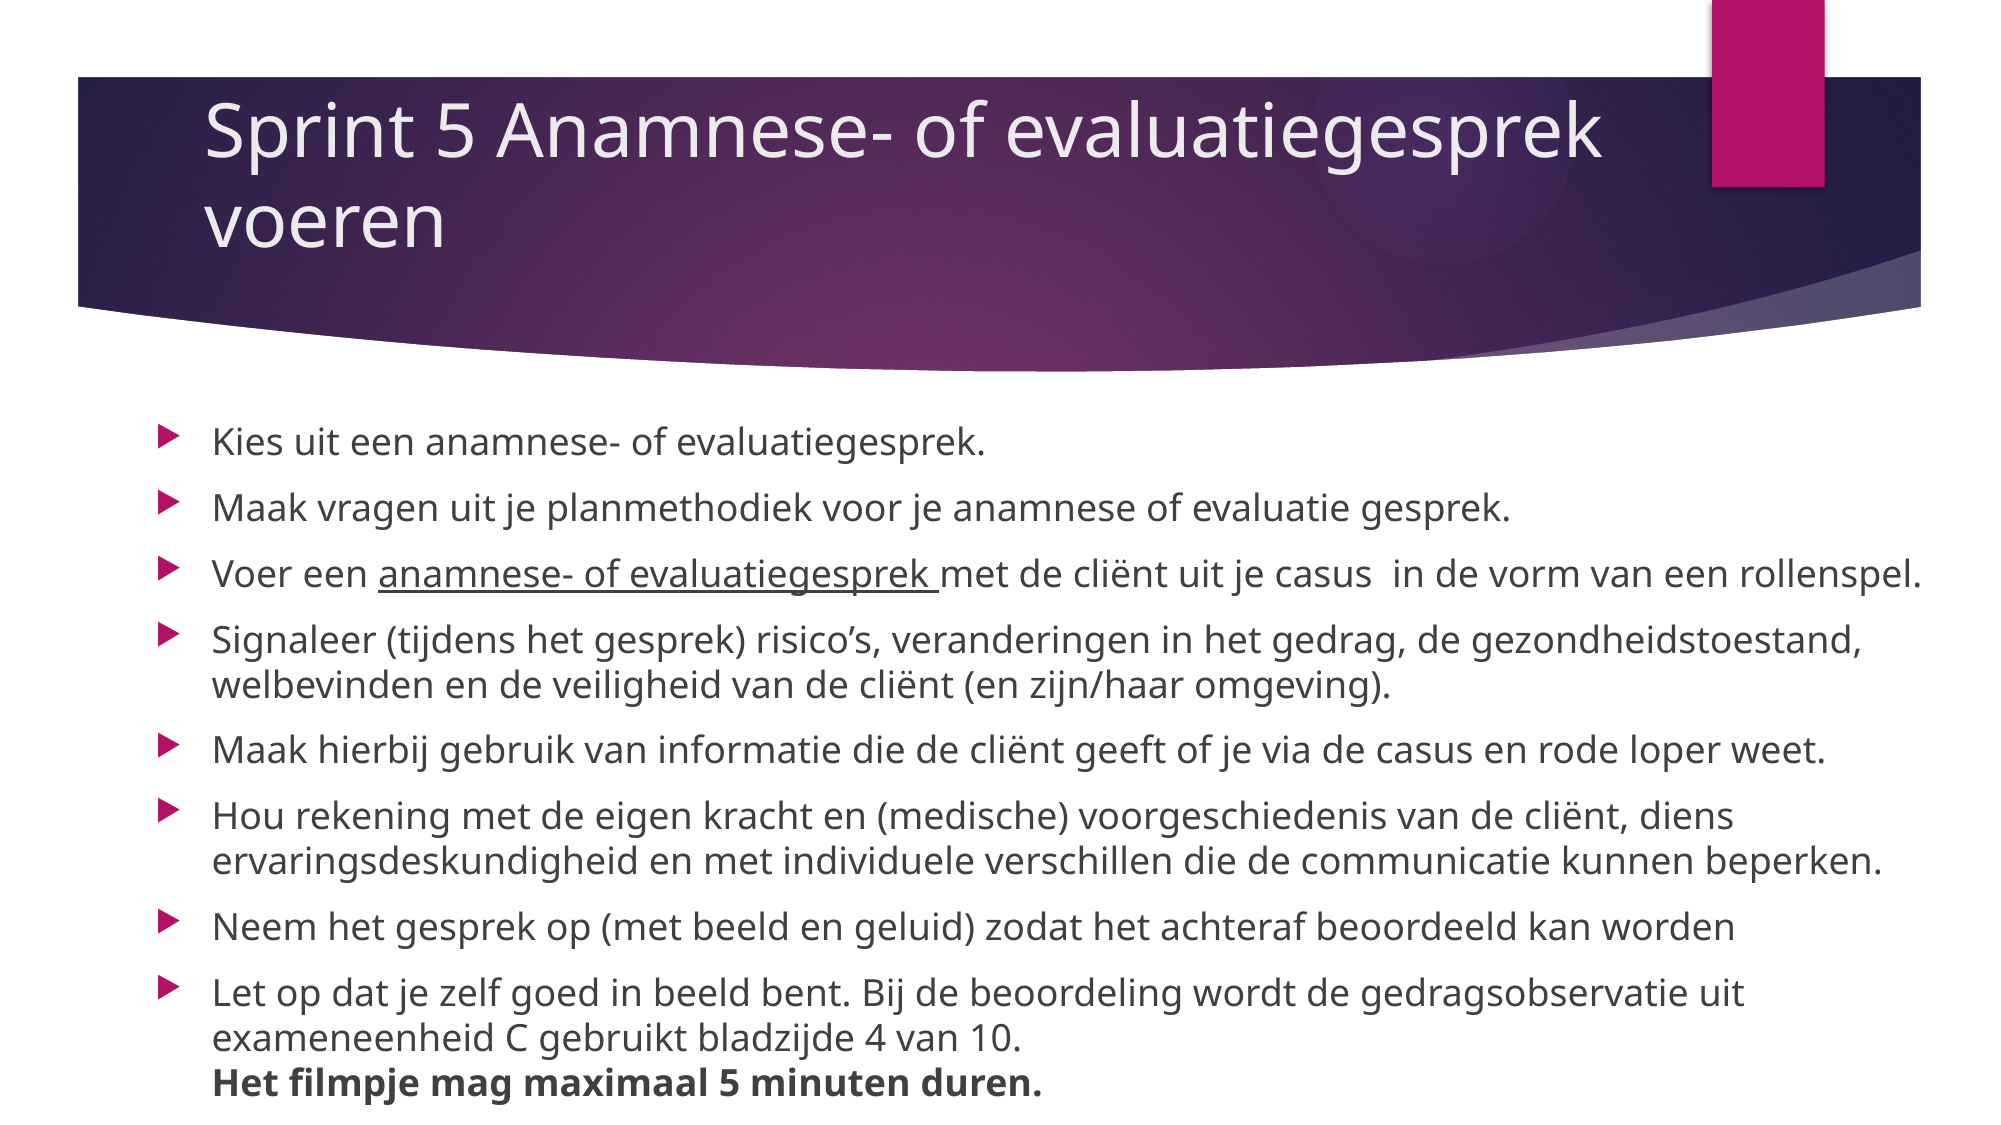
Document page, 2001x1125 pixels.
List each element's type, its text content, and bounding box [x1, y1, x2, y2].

title Sprint 5 Anamnese- of evaluatiegesprek voeren [189, 159, 1627, 276]
list Kies uit een anamnese- of evaluatiegesprek. Maak vragen uit je planmethodiek voor je anamnese of evaluatie gesprek. Voer een anamnese- of evaluatiegesprek met de cliënt uit je casus in de vorm van een rollenspel. Signaleer (tijdens het gesprek) risico’s, veranderingen in het gedrag, de gezondheidstoestand, welbevinden en de veiligheid van de cliënt (en zijn/haar omgeving). Maak hierbij gebruik van informatie die de cliënt geeft of je via de casus en rode loper weet. Hou rekening met de eigen kracht en (medische) voorgeschiedenis van de cliënt, diens ervaringsdeskundigheid en met individuele verschillen die de communicatie kunnen beperken. Neem het gesprek op (met beeld en geluid) zodat het achteraf beoordeeld kan worden Let op dat je zelf goed in beeld bent. Bij de beoordeling wordt de gedragsobservatie uit exameneenheid C gebruikt bladzijde 4 van 10. Het filmpje mag maximaal 5 minuten duren. [140, 344, 2000, 1125]
